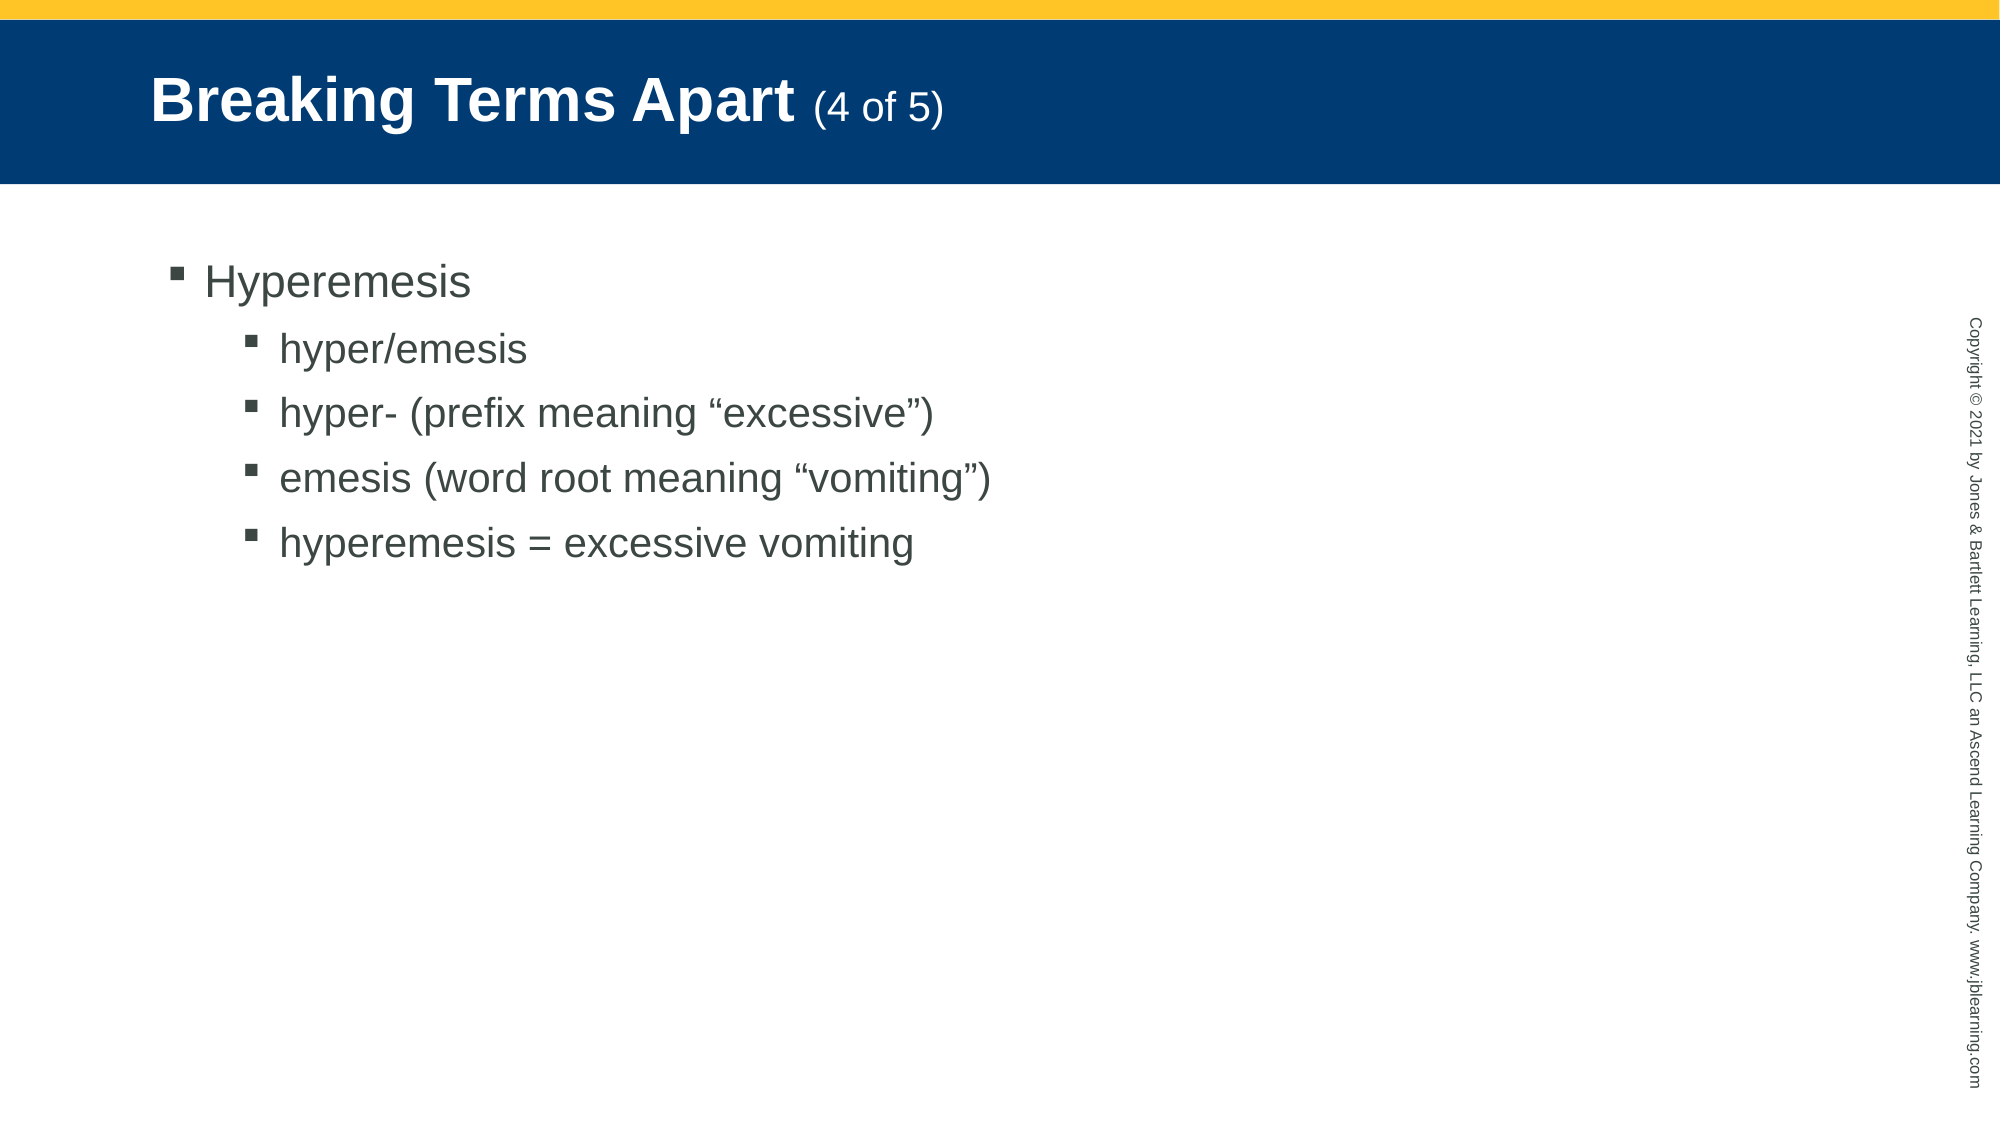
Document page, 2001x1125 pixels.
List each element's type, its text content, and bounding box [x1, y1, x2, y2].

title Breaking Terms Apart (4 of 5) [0, 19, 2000, 185]
list Hyperemesis hyper/emesis hyper- (prefix meaning “excessive”) emesis (word root meaning “vomiting”) hyperemesis = excessive vomiting [151, 244, 1840, 1016]
